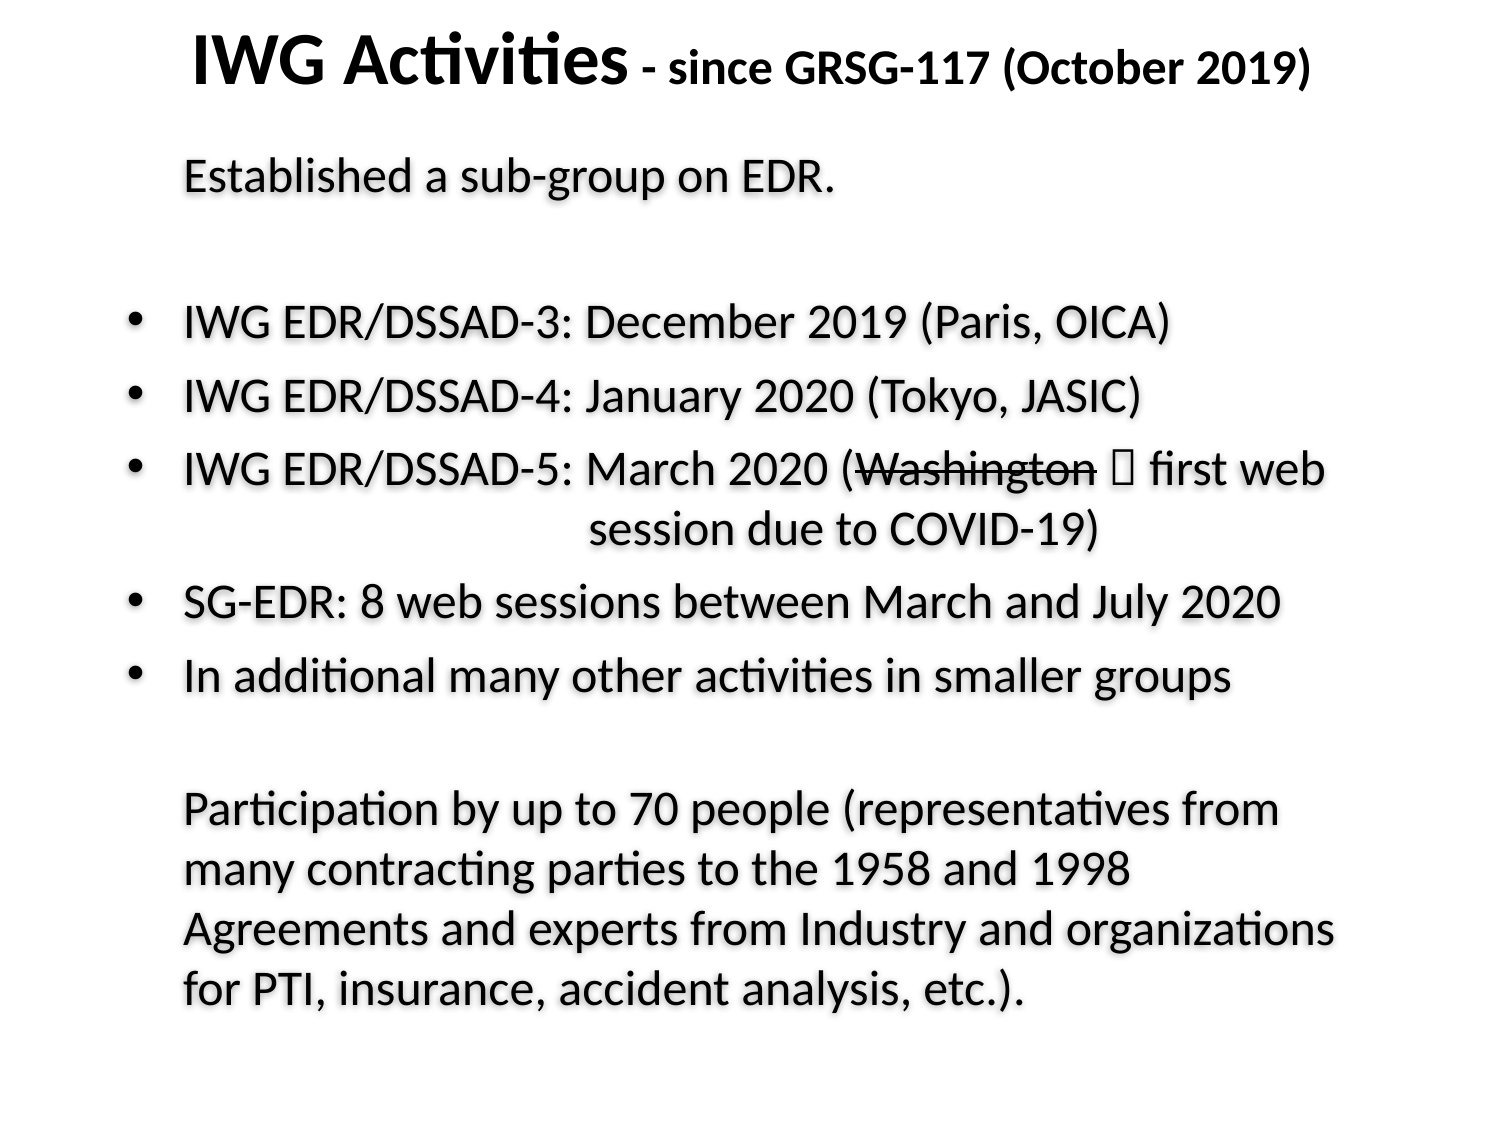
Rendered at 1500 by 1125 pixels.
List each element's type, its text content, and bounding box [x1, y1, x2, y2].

text_box Established a sub-group on EDR. IWG EDR/DSSAD-3: December 2019 (Paris, OICA) IWG EDR/DSSAD-4: January 2020 (Tokyo, JASIC) IWG EDR/DSSAD-5: March 2020 (Washington  first web session due to COVID-19) SG-EDR: 8 web sessions between March and July 2020 In additional many other activities in smaller groups Participation by up to 70 people (representatives from many contracting parties to the 1958 and 1998 Agreements and experts from Industry and organizations for PTI, insurance, accident analysis, etc.). [63, 85, 1441, 1026]
text_box IWG Activities - since GRSG-117 (October 2019) [2, 19, 1500, 90]
